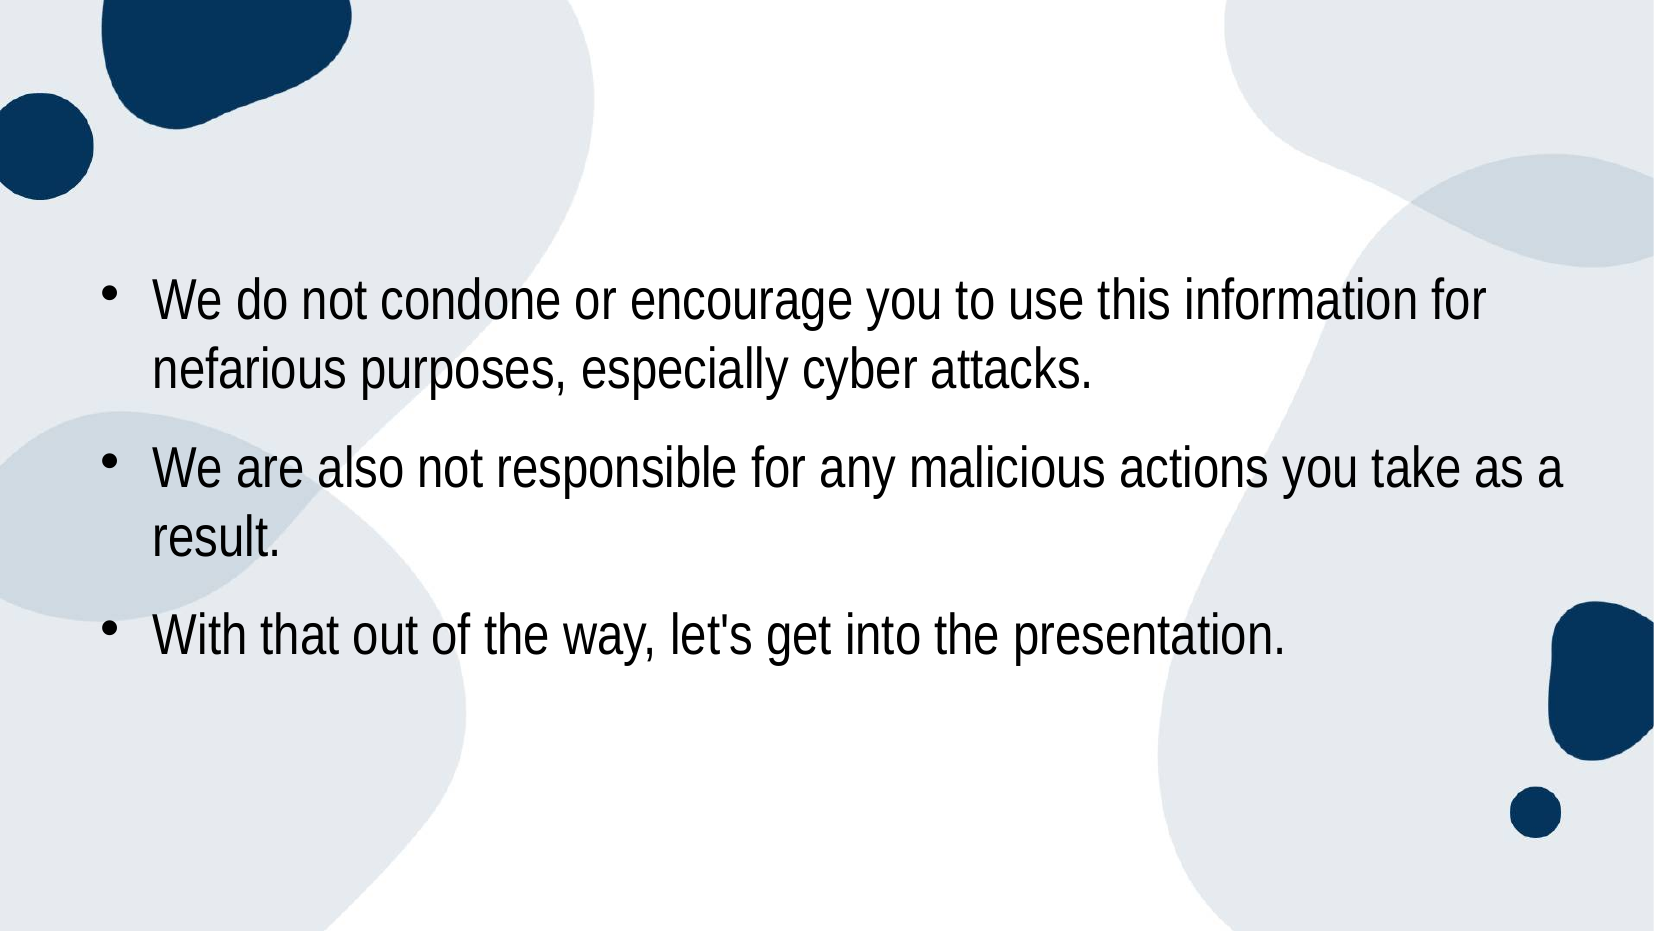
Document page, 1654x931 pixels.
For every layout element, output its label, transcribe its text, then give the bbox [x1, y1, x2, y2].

list We do not condone or encourage you to use this information for nefarious purposes, especially cyber attacks. We are also not responsible for any malicious actions you take as a result. With that out of the way, let's get into the presentation. [82, 262, 1571, 668]
picture [0, 0, 1654, 931]
